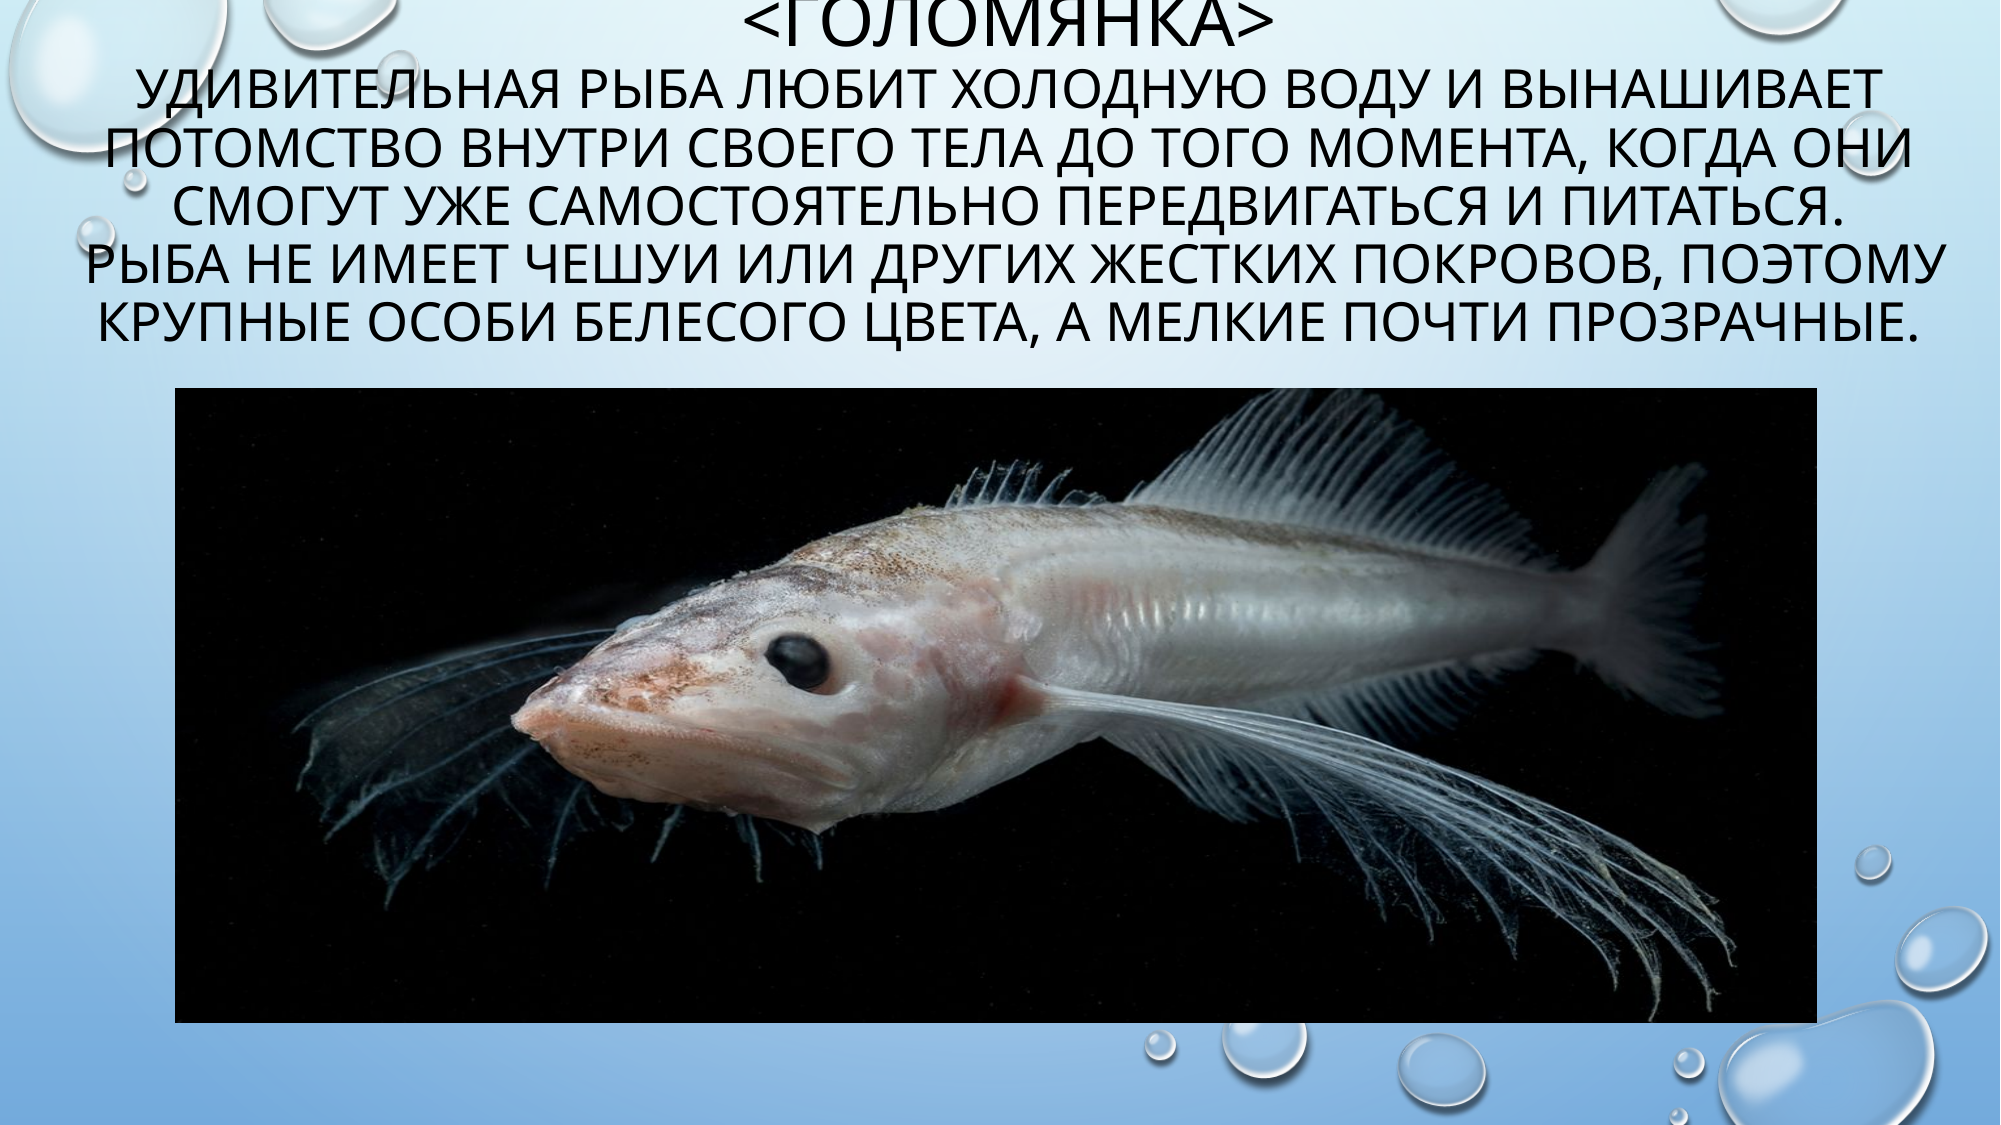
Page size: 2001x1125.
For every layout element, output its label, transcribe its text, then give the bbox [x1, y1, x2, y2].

picture [0, 0, 2000, 1125]
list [175, 387, 1817, 1024]
title <Голомянка> Удивительная рыба любит холодную воду и вынашивает потомство внутри своего тела до того момента, когда они смогут уже самостоятельно передвигаться и питаться. Рыба не имеет чешуи или других жестких покровов, поэтому крупные особи белесого цвета, а мелкие почти прозрачные. [18, 0, 2000, 364]
